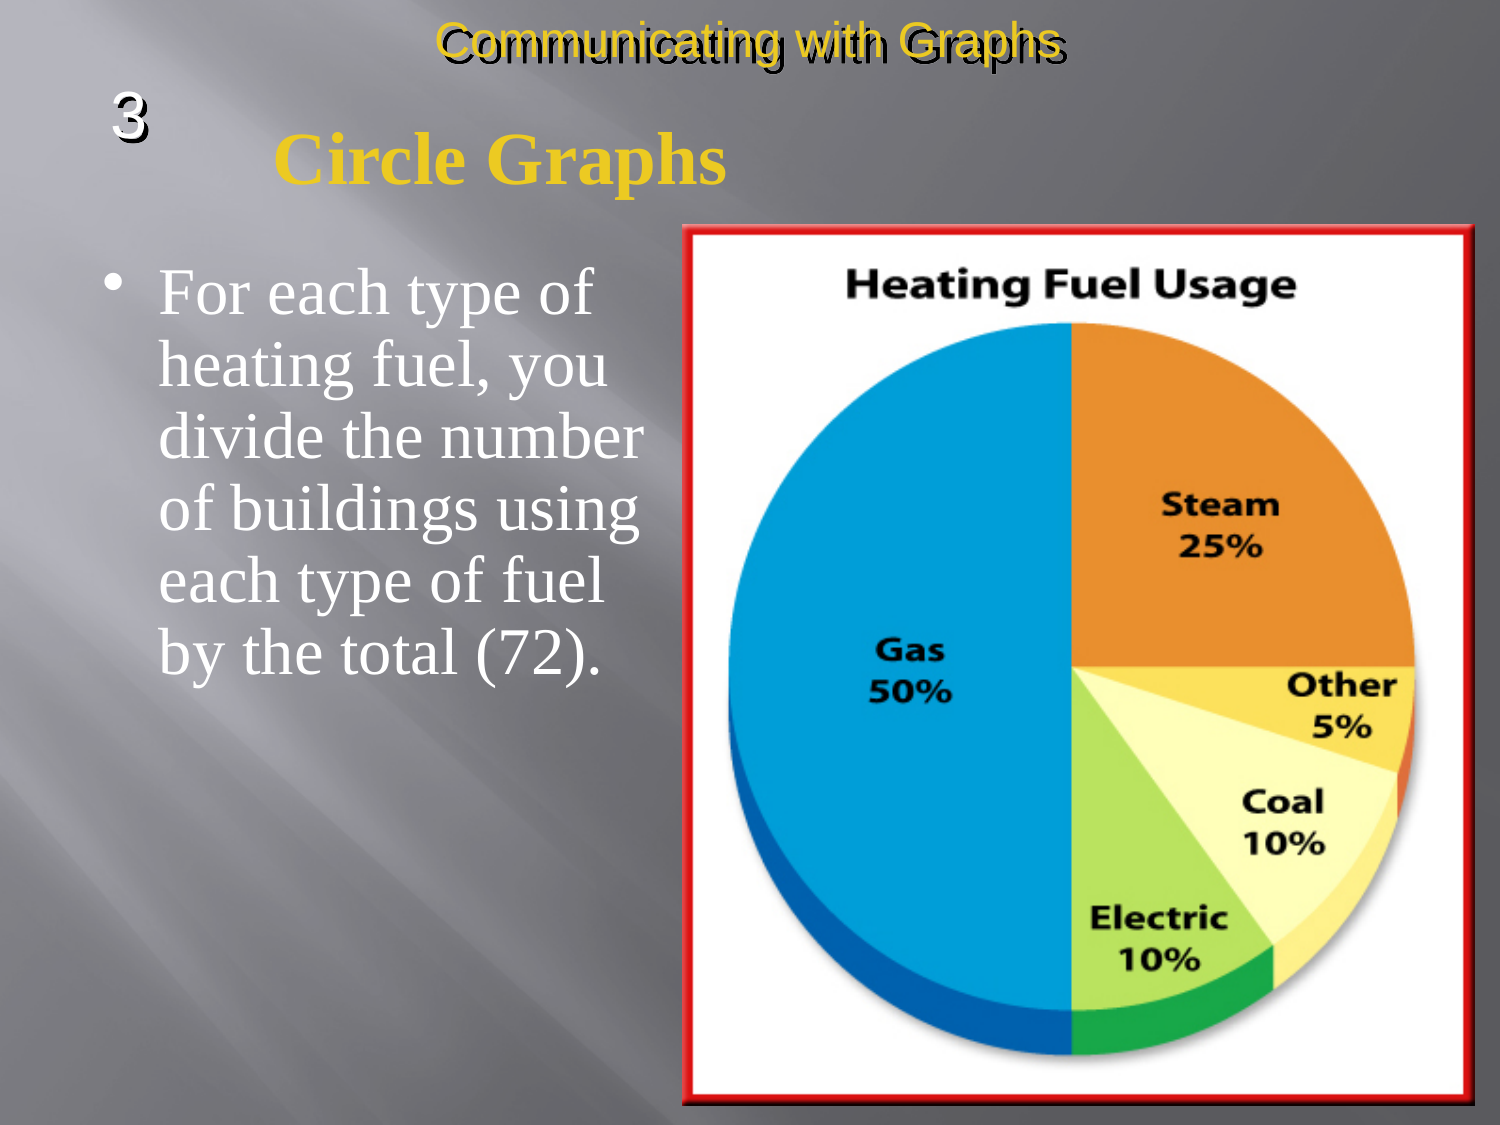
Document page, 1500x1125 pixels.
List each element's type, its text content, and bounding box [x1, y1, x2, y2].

text_box For each type of heating fuel, you divide the number of buildings using each type of fuel by the total (72). [87, 249, 663, 697]
text_box Communicating with Graphs [419, 0, 1077, 75]
picture [682, 224, 1476, 1107]
text_box Circle Graphs [258, 112, 743, 209]
text_box 3 [95, 64, 163, 160]
